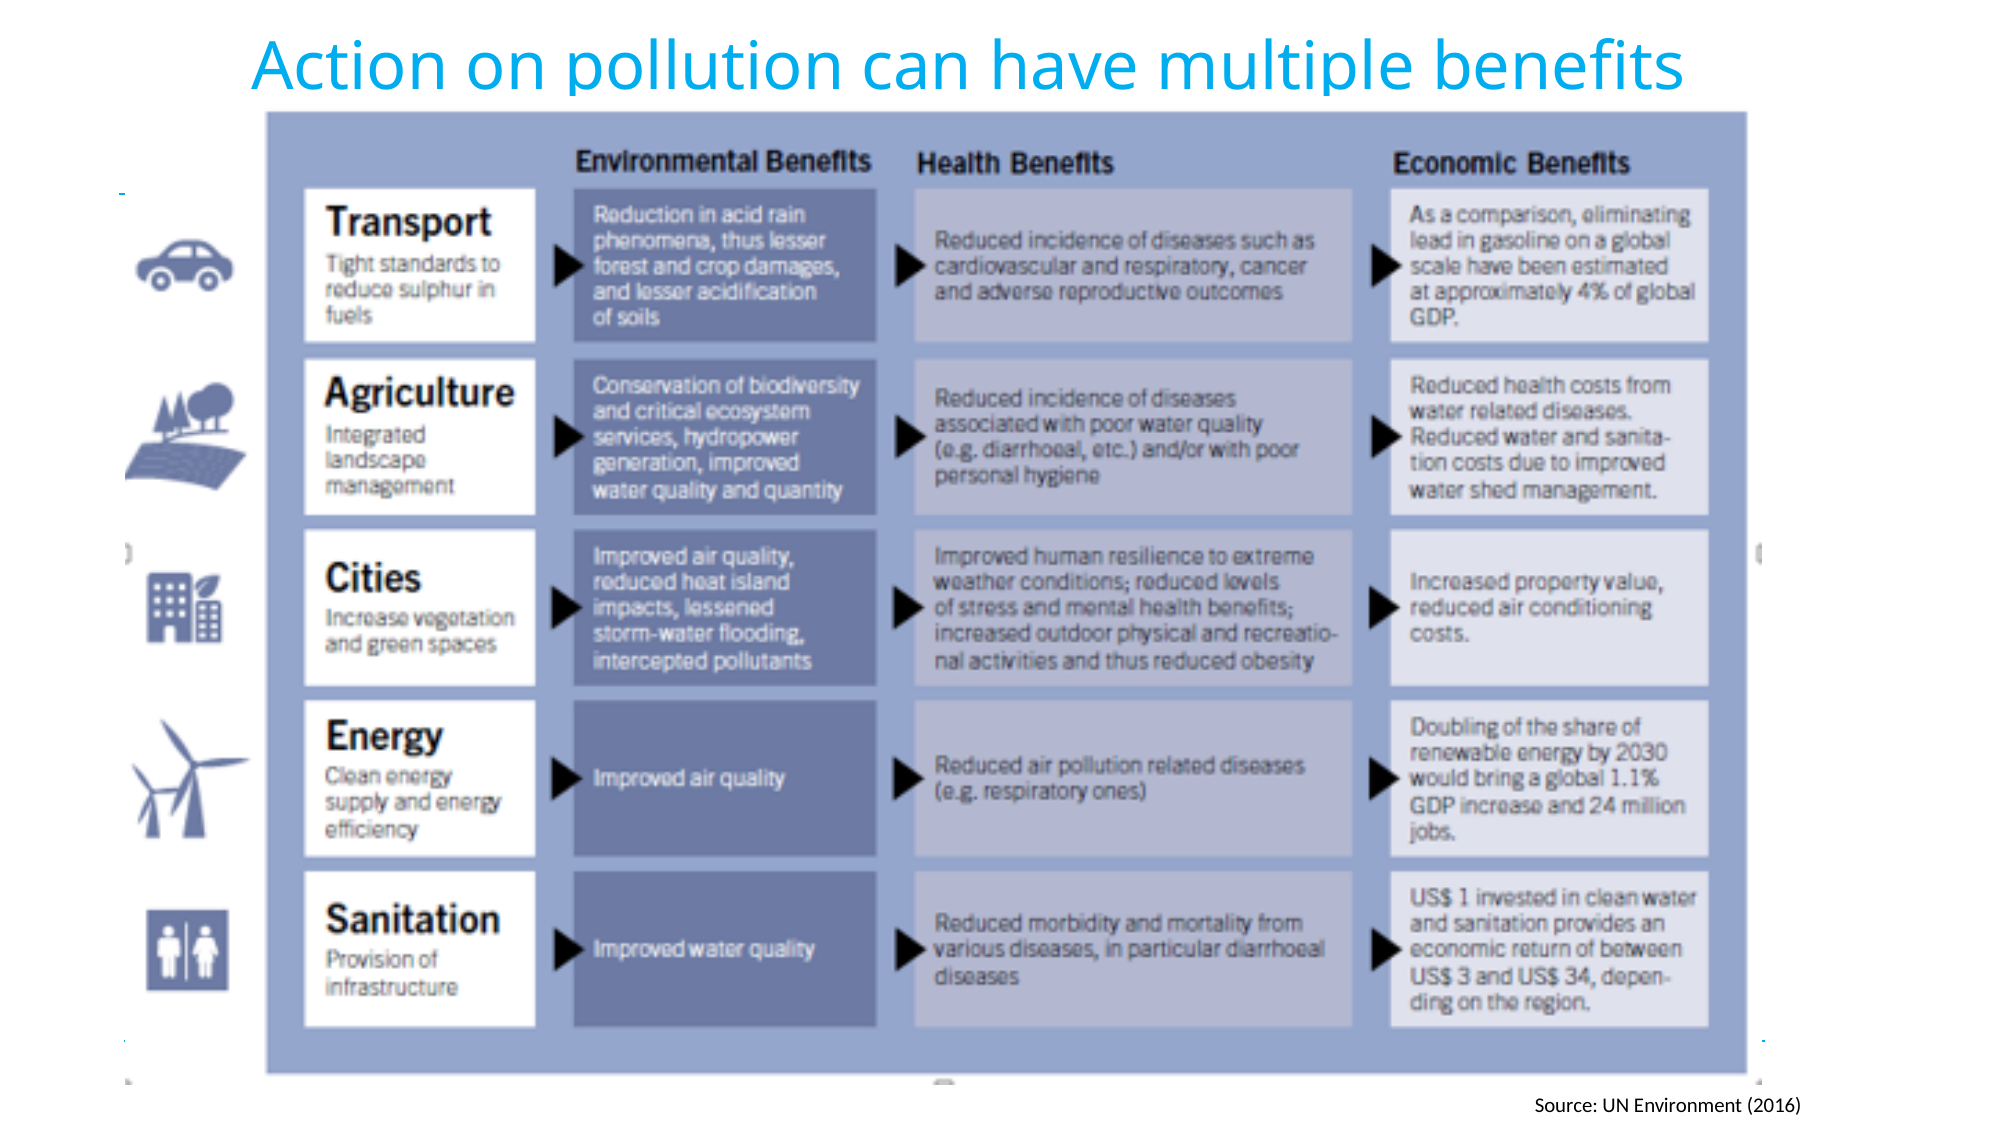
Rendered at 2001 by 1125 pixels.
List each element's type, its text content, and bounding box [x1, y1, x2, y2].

text_box Source: UN Environment (2016) [1520, 1084, 2000, 1125]
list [125, 96, 1762, 1085]
title Action on pollution can have multiple benefits [76, 6, 1863, 130]
